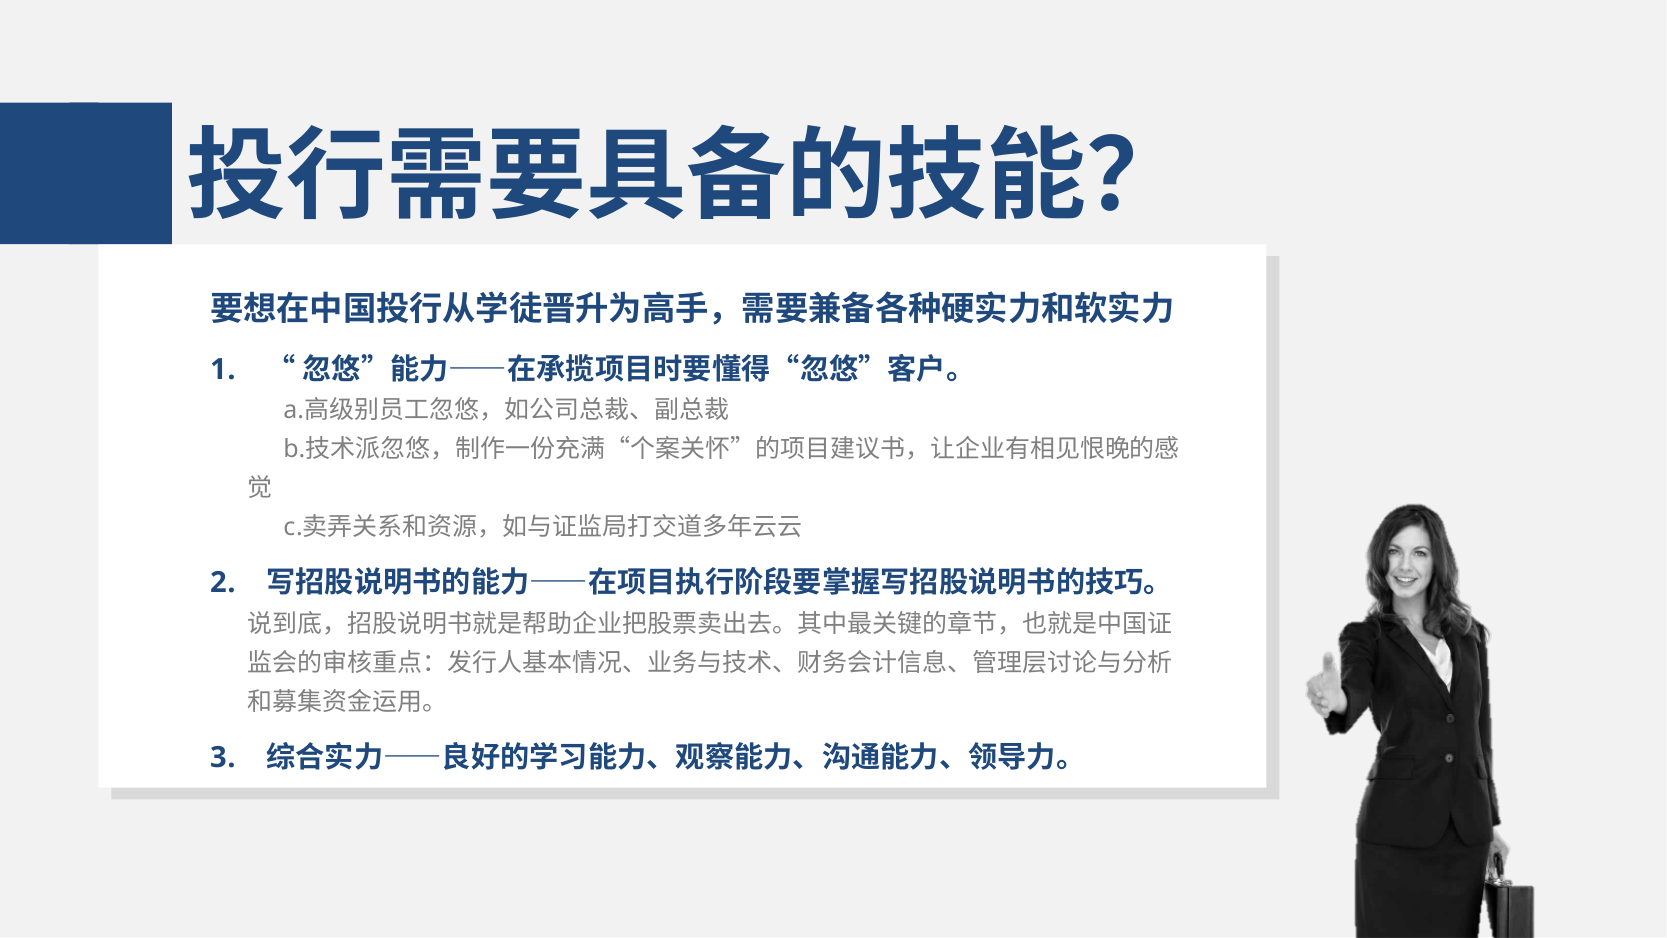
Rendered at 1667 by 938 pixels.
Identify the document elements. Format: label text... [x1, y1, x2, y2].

text_box 要想在中国投行从学徒晋升为高手，需要兼备各种硬实力和软实力 “忽悠”能力——在承揽项目时要懂得“忽悠”客户。 高级别员工忽悠，如公司总裁、副总裁 技术派忽悠，制作一份充满“个案关怀”的项目建议书，让企业有相见恨晚的感觉 卖弄关系和资源，如与证监局打交道多年云云 写招股说明书的能力——在项目执行阶段要掌握写招股说明书的技巧。 说到底，招股说明书就是帮助企业把股票卖出去。其中最关键的章节，也就是中国证监会的审核重点：发行人基本情况、业务与技术、财务会计信息、管理层讨论与分析和募集资金运用。 综合实力——良好的学习能力、观察能力、沟通能力、领导力。 [195, 267, 1212, 781]
picture [1304, 486, 1601, 938]
text_box 投行需要具备的技能？ [171, 102, 1306, 238]
text_box [68, 100, 174, 246]
